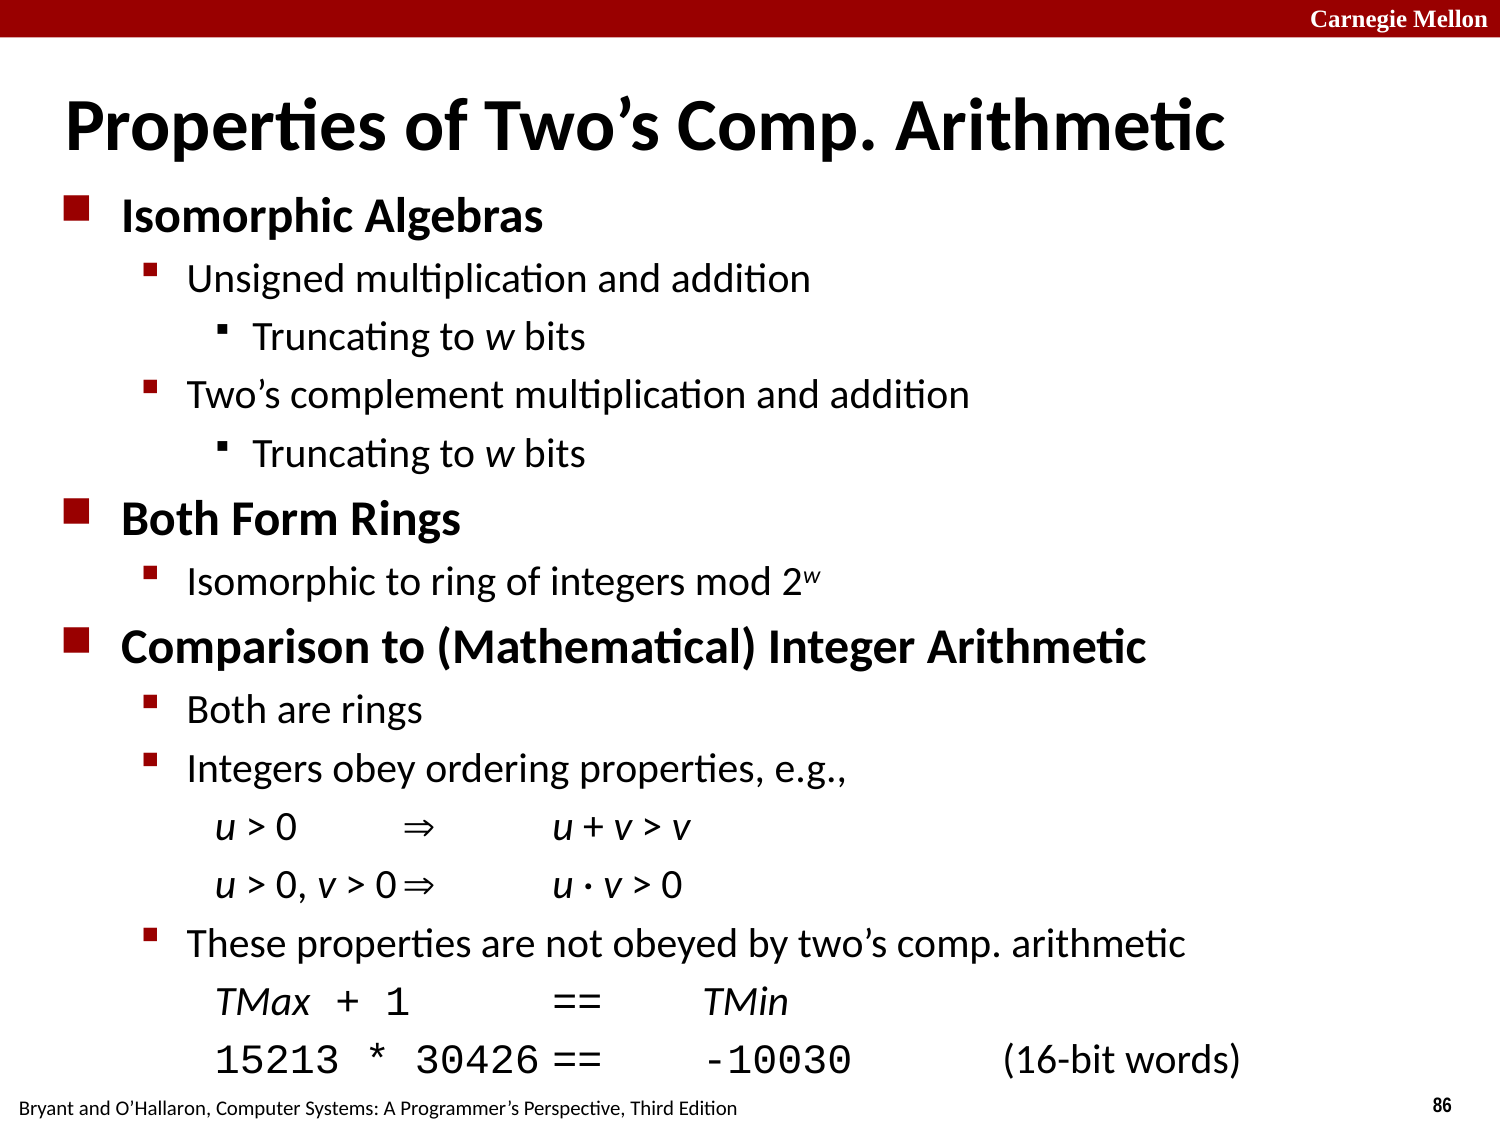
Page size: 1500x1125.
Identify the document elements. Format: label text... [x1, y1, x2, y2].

list Isomorphic Algebras Unsigned multiplication and addition Truncating to w bits Two’s complement multiplication and addition Truncating to w bits Both Form Rings Isomorphic to ring of integers mod 2w Comparison to (Mathematical) Integer Arithmetic Both are rings Integers obey ordering properties, e.g., u > 0  u + v > v u > 0, v > 0  u · v > 0 These properties are not obeyed by two’s comp. arithmetic TMax + 1 == TMin 15213 * 30426 == -10030 (16-bit words) [49, 174, 1476, 1033]
title Properties of Two’s Comp. Arithmetic [49, 74, 1487, 167]
